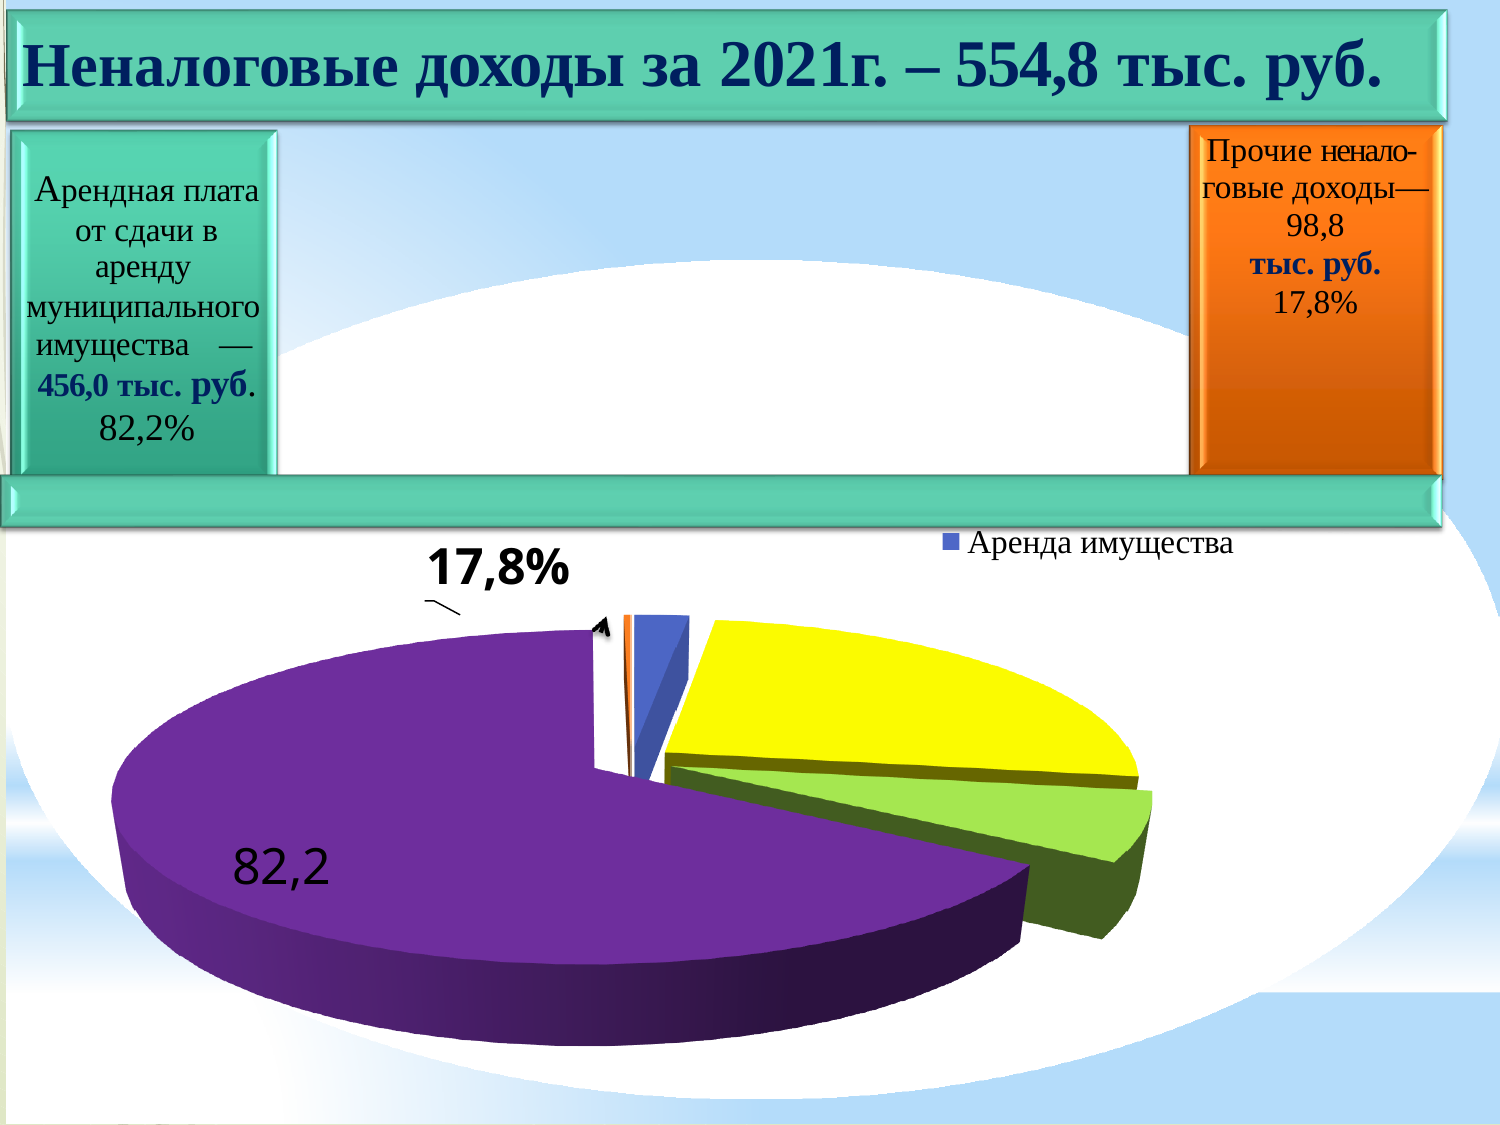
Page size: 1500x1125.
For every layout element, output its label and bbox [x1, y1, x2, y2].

picture [1176, 116, 1500, 506]
text_box [5, 0, 1500, 470]
picture [0, 126, 514, 471]
text_box [0, 471, 1449, 1065]
text_box [5, 513, 1500, 1124]
picture [579, 594, 632, 646]
